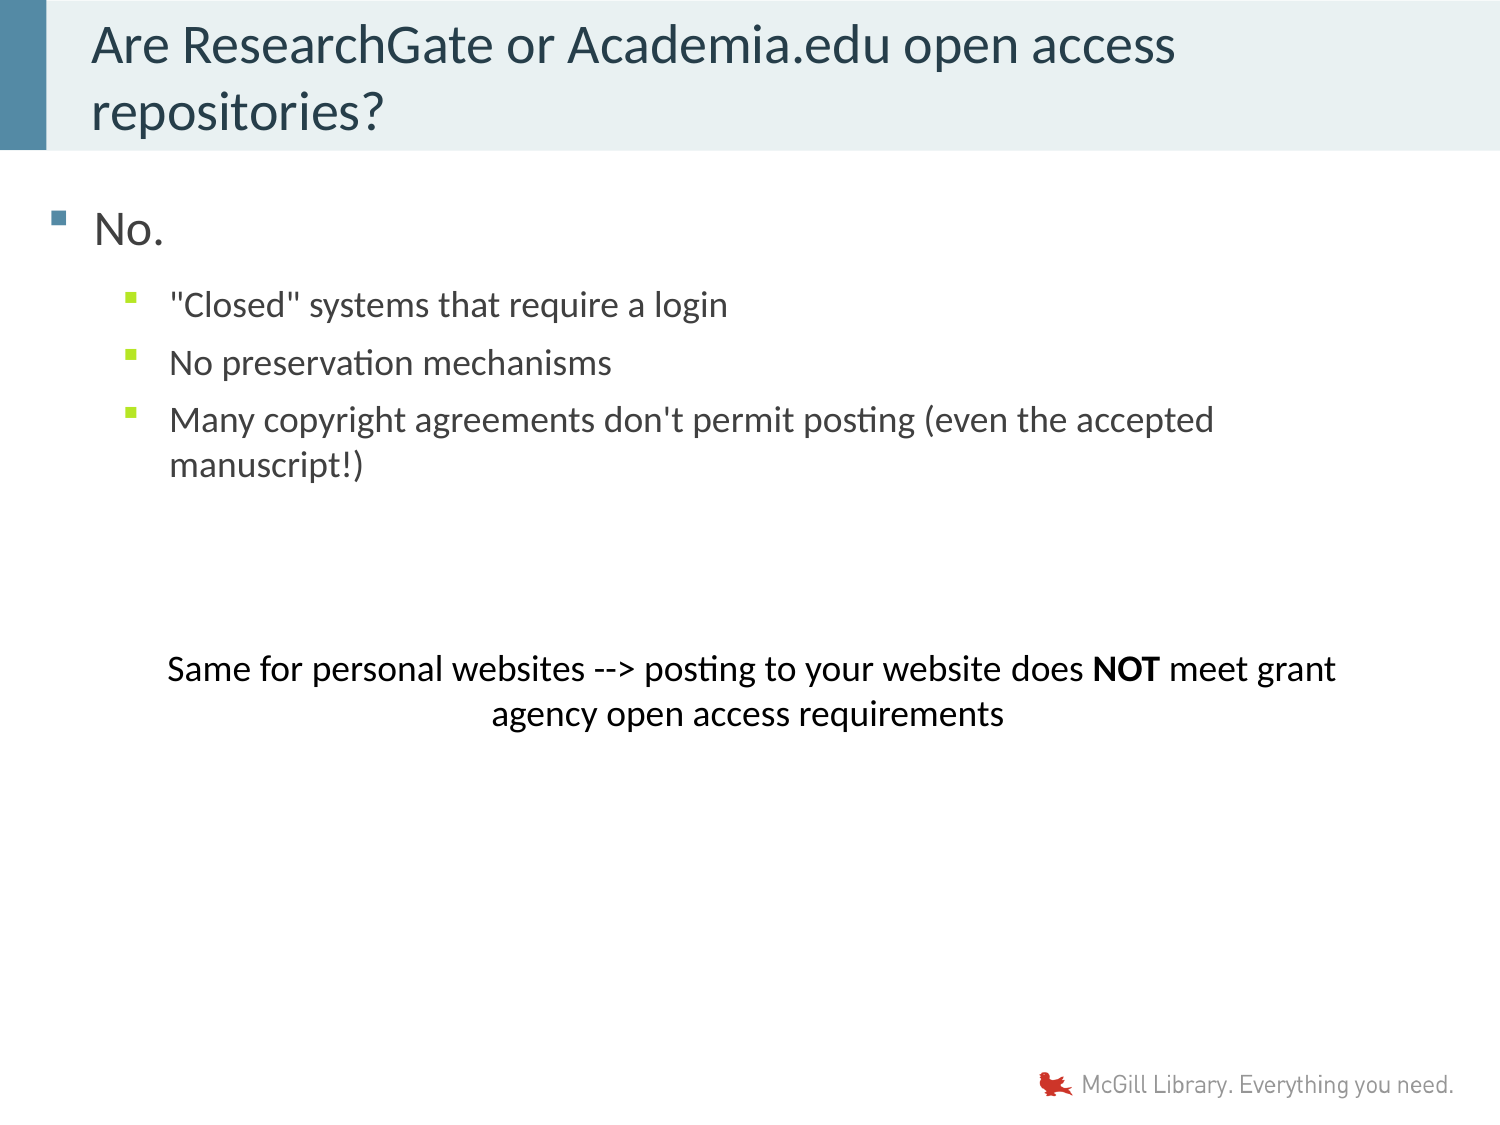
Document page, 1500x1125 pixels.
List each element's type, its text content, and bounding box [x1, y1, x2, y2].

picture [1037, 1070, 1075, 1098]
title Are ResearchGate or Academia.edu open access repositories? [46, 0, 1500, 150]
picture [1076, 1070, 1458, 1102]
list No. "Closed" systems that require a login No preservation mechanisms Many copyright agreements don't permit posting (even the accepted manuscript!) [2, 149, 1458, 1021]
text_box Same for personal websites --> posting to your website does NOT meet grant agency open access requirements [90, 636, 1414, 742]
